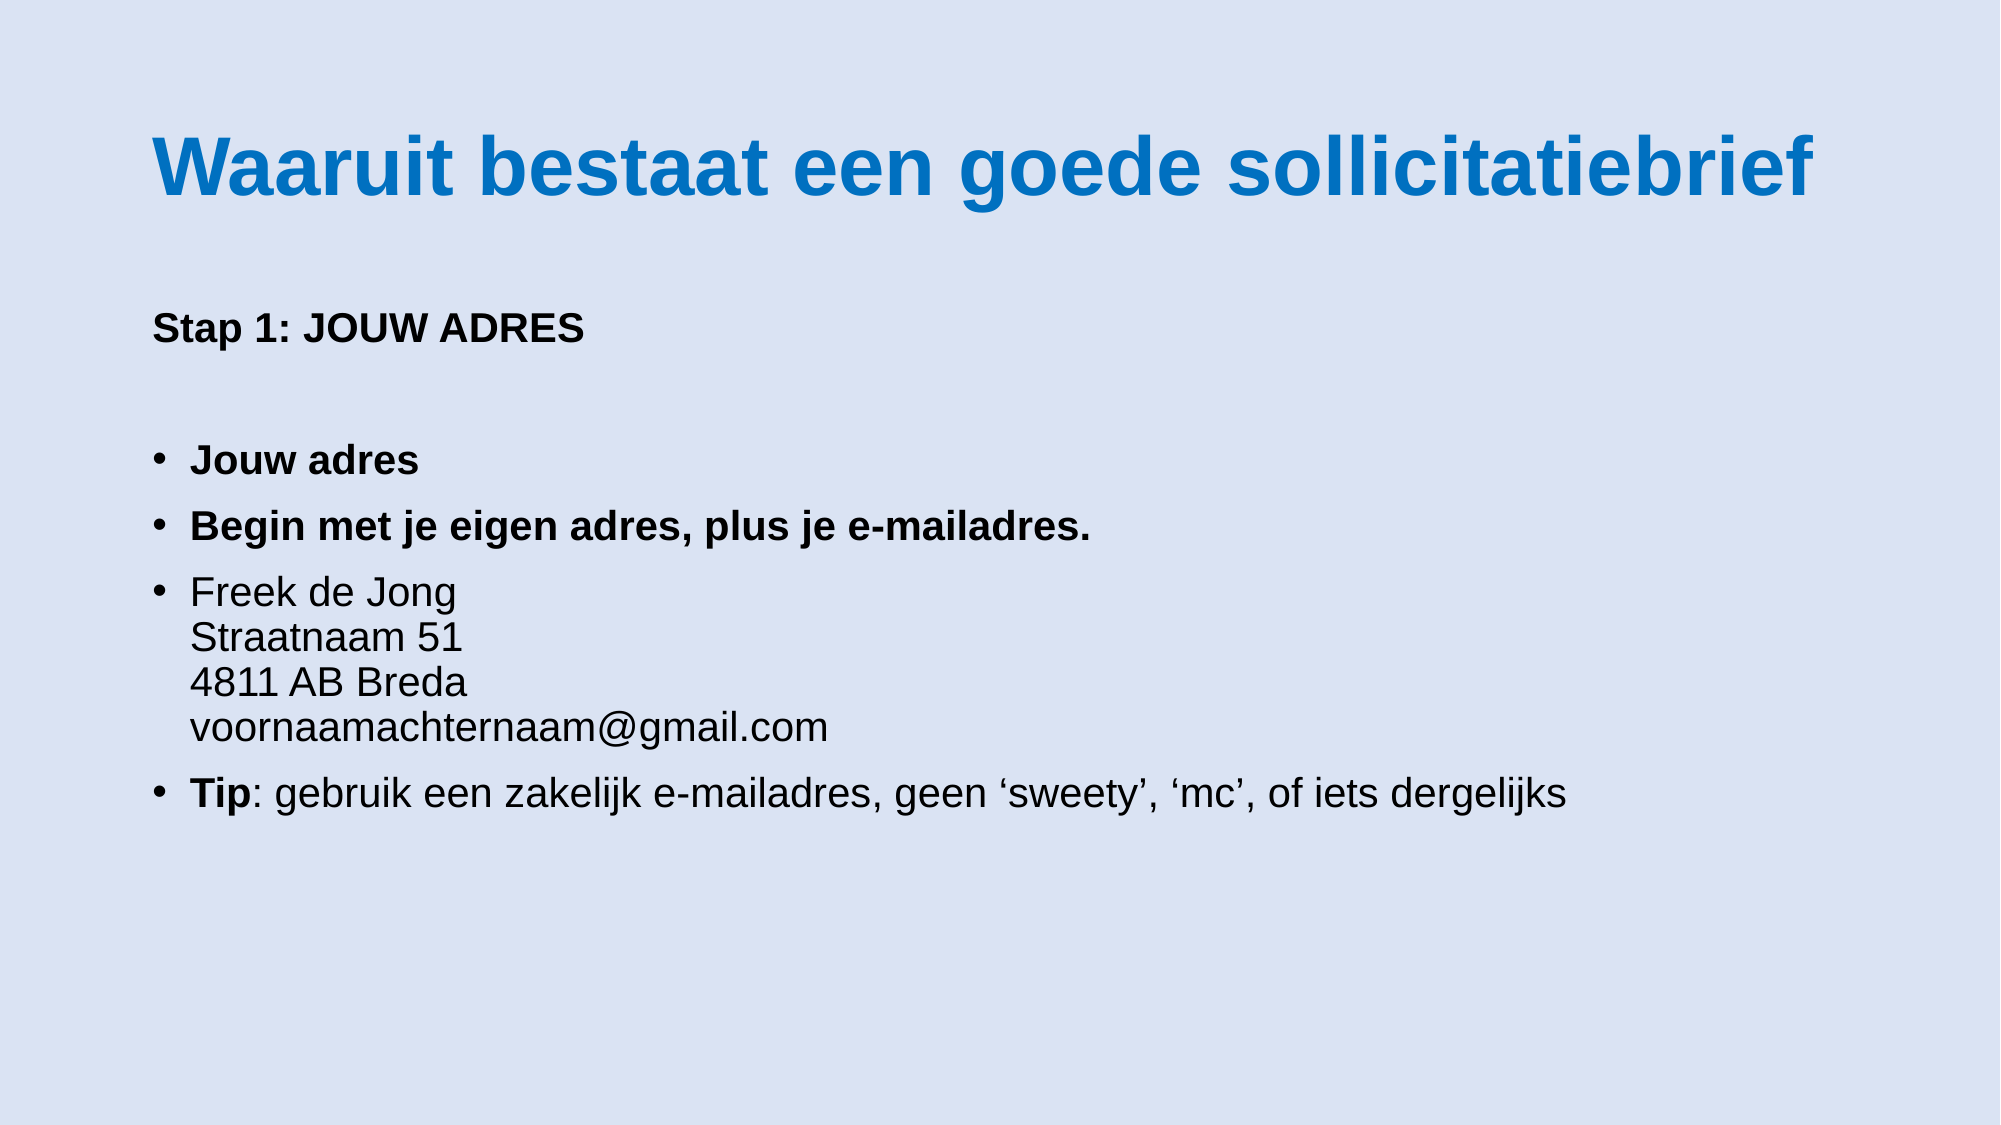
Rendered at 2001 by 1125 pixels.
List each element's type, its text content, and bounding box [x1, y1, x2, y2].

title Waaruit bestaat een goede sollicitatiebrief [137, 59, 1863, 278]
list Stap 1: JOUW ADRES Jouw adres Begin met je eigen adres, plus je e-mailadres. Freek de Jong Straatnaam 51 4811 AB Breda voornaamachternaam@gmail.com Tip: gebruik een zakelijk e-mailadres, geen ‘sweety’, ‘mc’, of iets dergelijks [137, 299, 1863, 1014]
